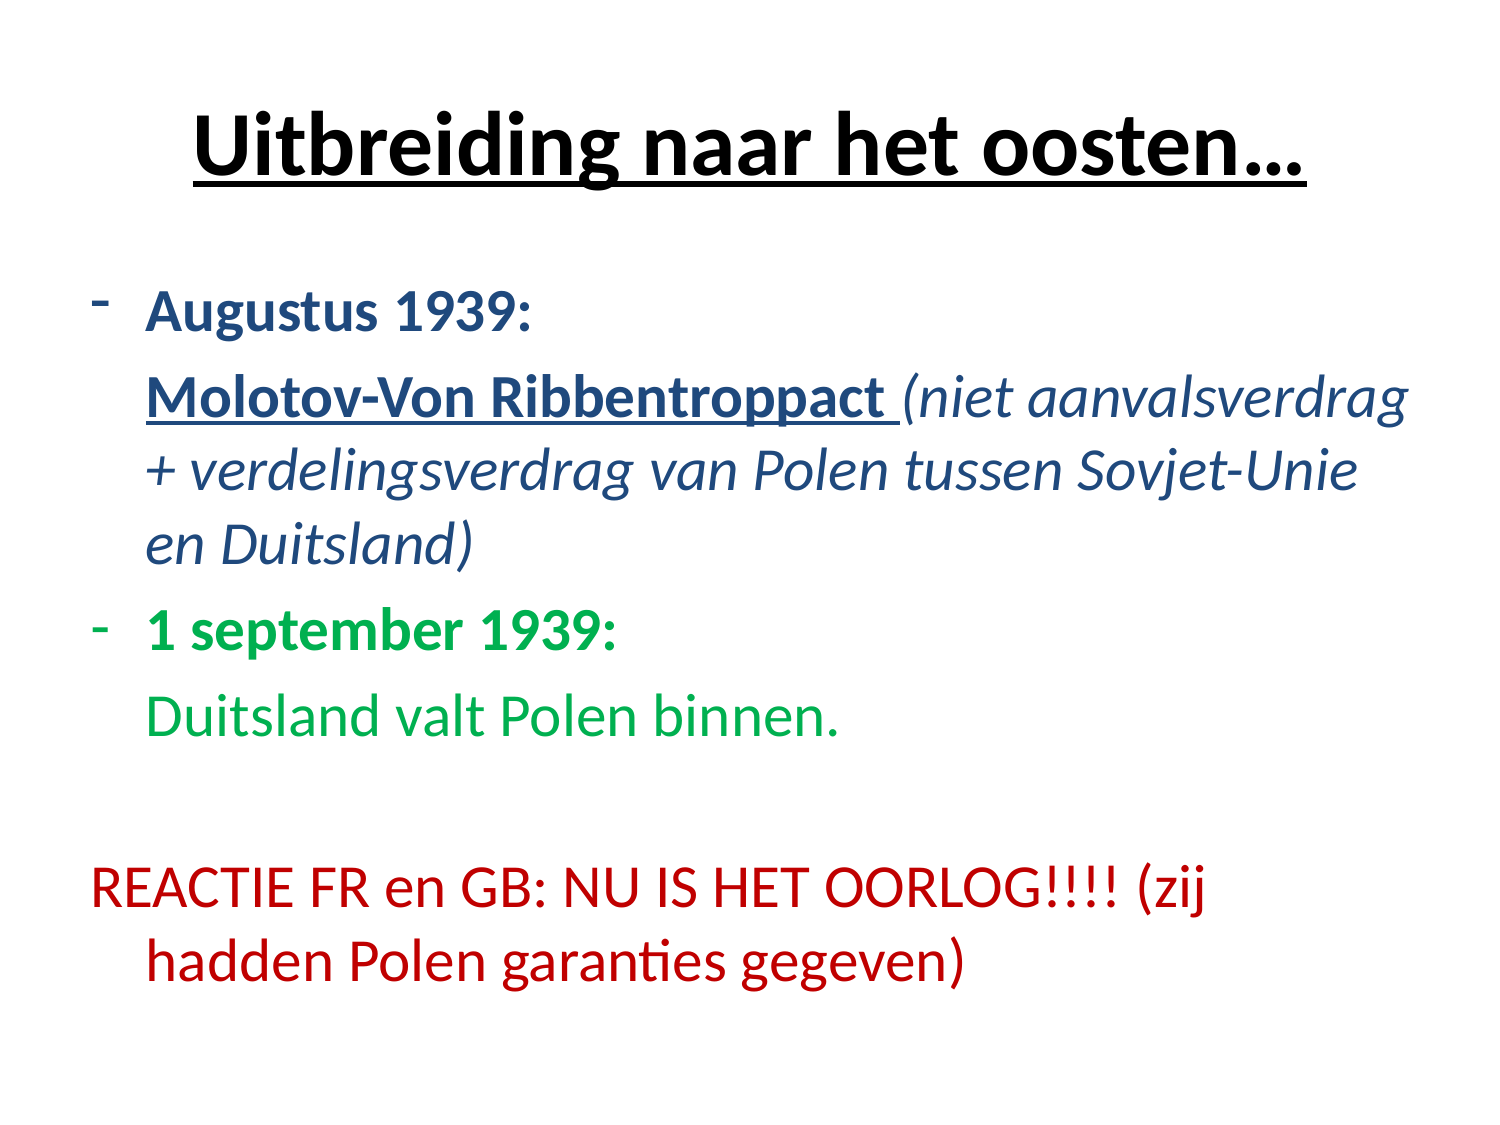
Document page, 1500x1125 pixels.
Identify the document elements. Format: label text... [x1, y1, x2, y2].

title Uitbreiding naar het oosten… [75, 45, 1425, 233]
list Augustus 1939: Molotov-Von Ribbentroppact (niet aanvalsverdrag + verdelingsverdrag van Polen tussen Sovjet-Unie en Duitsland) 1 september 1939: Duitsland valt Polen binnen. REACTIE FR en GB: NU IS HET OORLOG!!!! (zij hadden Polen garanties gegeven) [75, 262, 1425, 1005]
